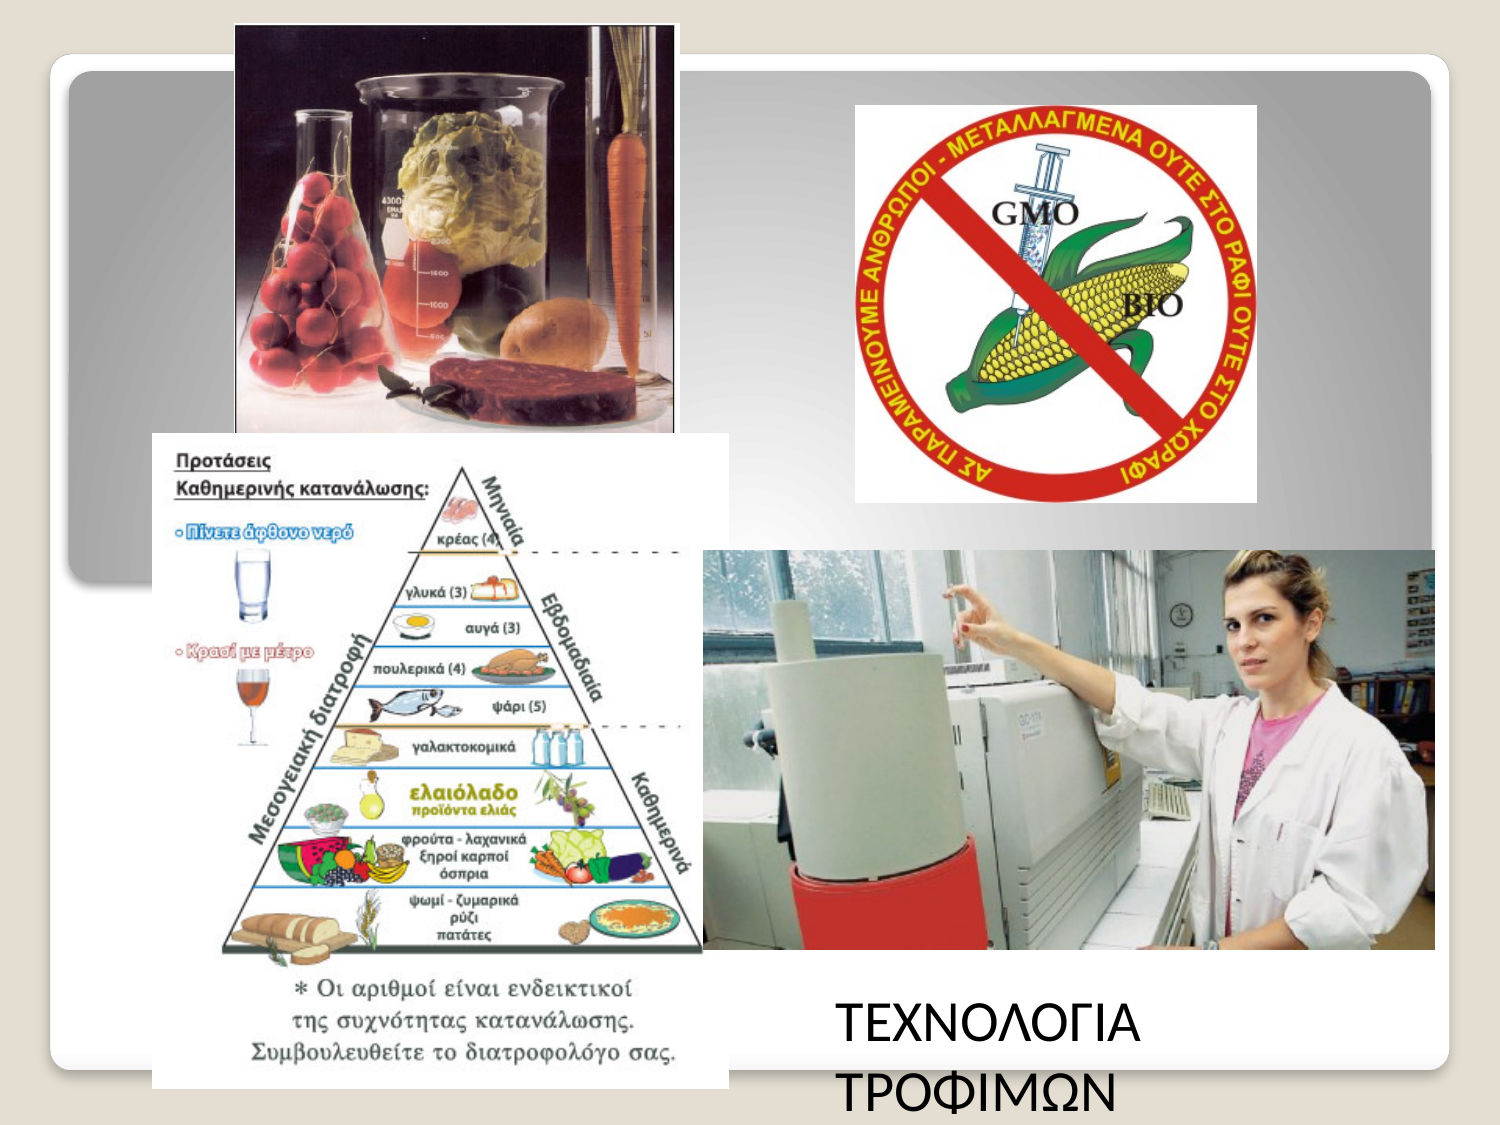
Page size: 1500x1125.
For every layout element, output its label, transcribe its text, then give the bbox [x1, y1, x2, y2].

picture [855, 105, 1257, 503]
text_box ΤΕΧΝΟΛΟΓΙΑ ΤΡΟΦΙΜΩΝ [820, 976, 1412, 1125]
picture [152, 23, 1435, 1089]
